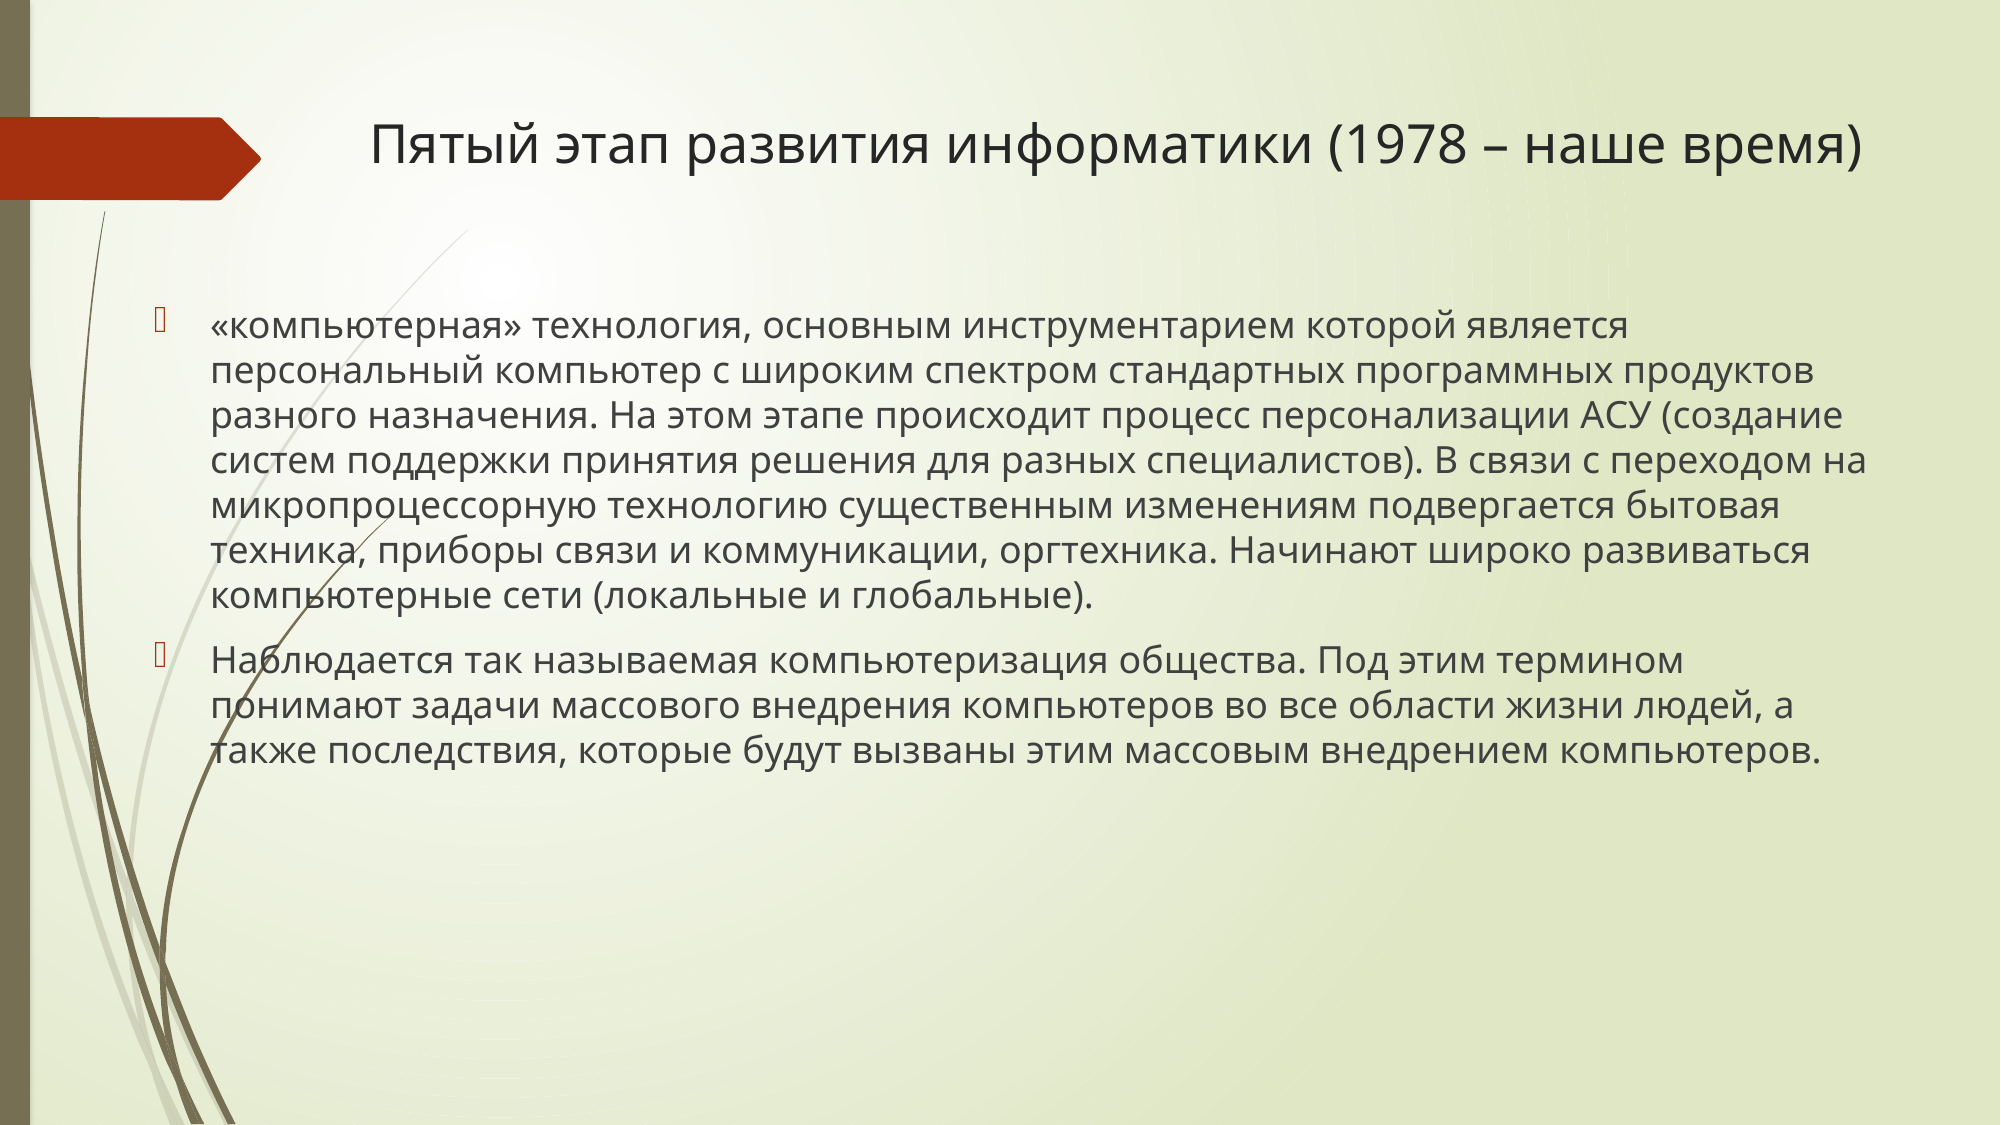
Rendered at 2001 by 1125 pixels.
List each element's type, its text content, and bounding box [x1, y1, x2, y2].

list «компьютерная» технология, основным инструментарием которой является персональный компьютер с широким спектром стандартных программных продуктов разного назначения. На этом этапе происходит процесс персонализации АСУ (создание систем поддержки принятия решения для разных специалистов). В связи с переходом на микропроцессорную технологию существенным изменениям подвергается бытовая техника, приборы связи и коммуникации, оргтехника. Начинают широко развиваться компьютерные сети (локальные и глобальные). Наблюдается так называемая компьютеризация общества. Под этим термином понимают задачи массового внедрения компьютеров во все области жизни людей, а также последствия, которые будут вызваны этим массовым внедрением компьютеров. [138, 293, 1888, 994]
title Пятый этап развития информатики (1978 – наше время) [354, 102, 1888, 293]
